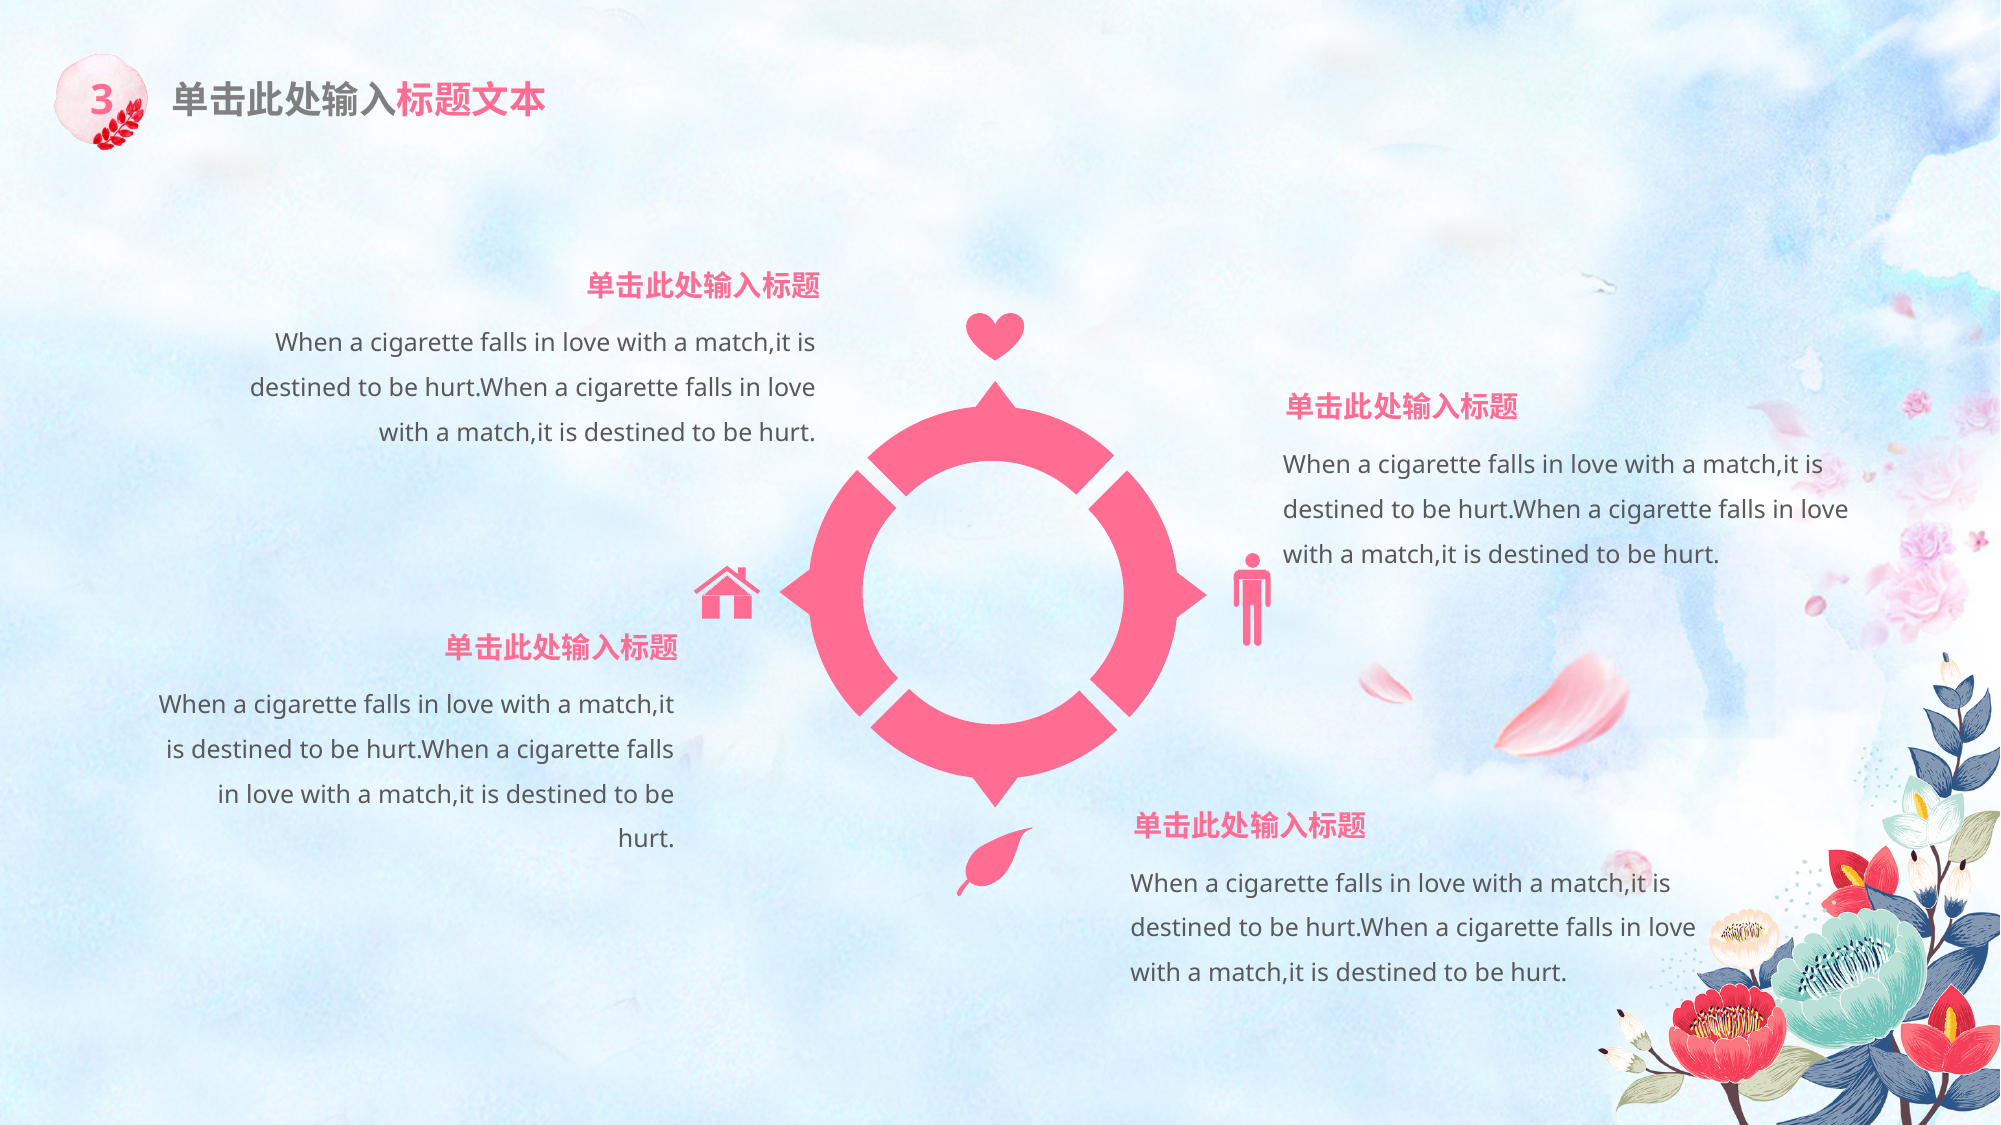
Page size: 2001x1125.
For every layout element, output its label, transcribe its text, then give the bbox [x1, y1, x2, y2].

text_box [691, 567, 764, 619]
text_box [956, 827, 1033, 897]
text_box When a cigarette falls in love with a match,it is destined to be hurt.When a cigarette falls in love with a match,it is destined to be hurt. [249, 311, 817, 447]
text_box [1088, 470, 1207, 718]
text_box [865, 379, 1116, 498]
text_box 单击此处输入标题文本 [157, 68, 566, 128]
text_box 单击此处输入标题 [1118, 796, 1502, 853]
text_box When a cigarette falls in love with a match,it is destined to be hurt.When a cigarette falls in love with a match,it is destined to be hurt. [1130, 852, 1598, 987]
picture [0, 0, 2001, 1125]
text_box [42, 37, 157, 160]
text_box When a cigarette falls in love with a match,it is destined to be hurt.When a cigarette falls in love with a match,it is destined to be hurt. [1282, 433, 1853, 569]
text_box 单击此处输入标题 [1270, 378, 1655, 434]
text_box [965, 312, 1026, 362]
text_box [779, 470, 899, 717]
text_box 单击此处输入标题 [319, 618, 694, 675]
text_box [1233, 553, 1271, 646]
text_box 单击此处输入标题 [460, 256, 836, 313]
text_box When a cigarette falls in love with a match,it is destined to be hurt.When a cigarette falls in love with a match,it is destined to be hurt. [156, 673, 675, 853]
text_box [869, 687, 1119, 810]
